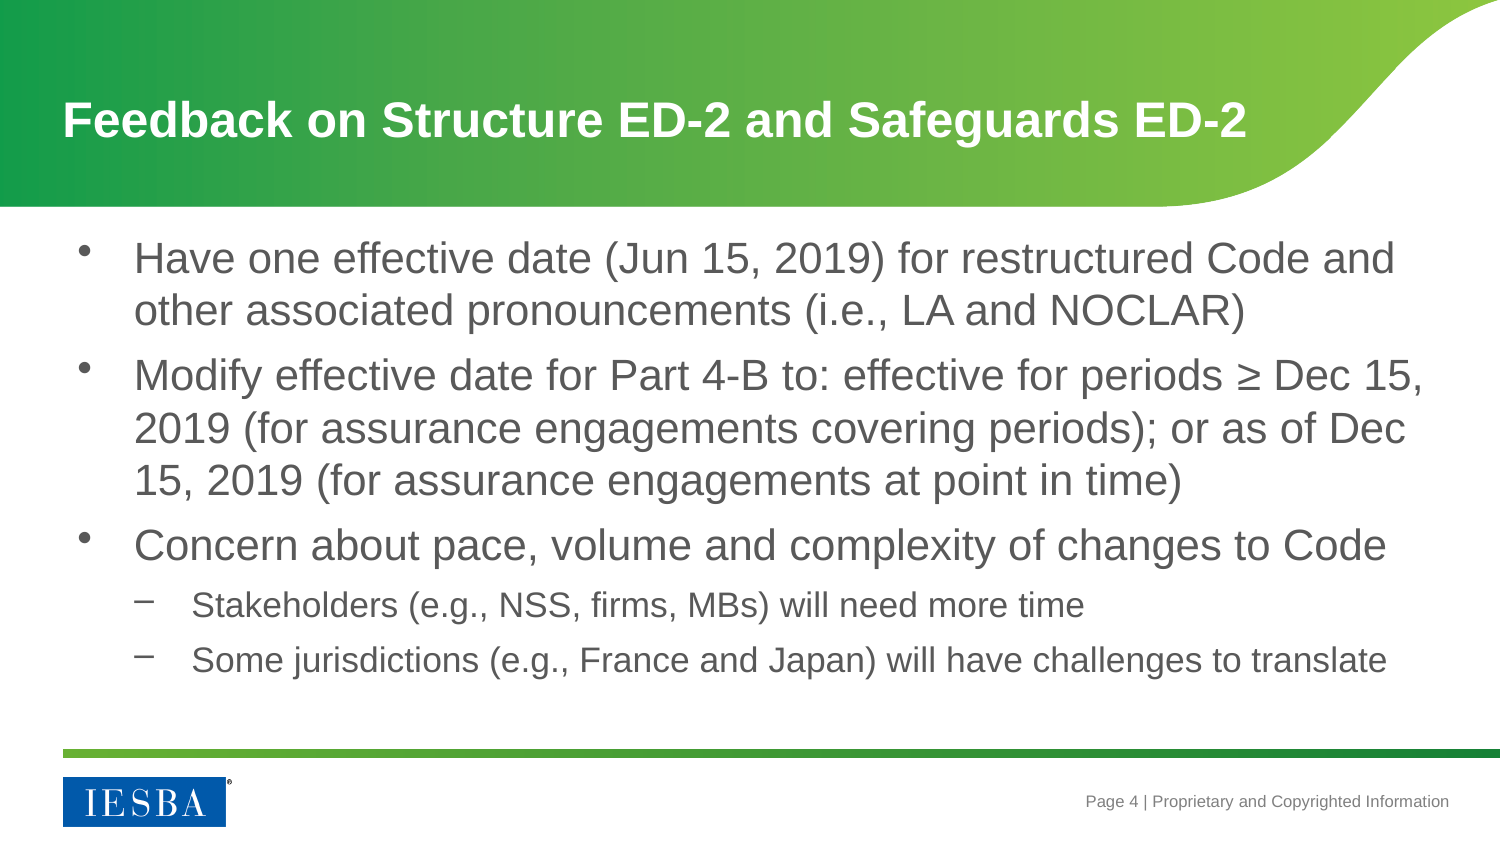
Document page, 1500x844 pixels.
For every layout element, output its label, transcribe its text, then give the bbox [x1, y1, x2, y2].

picture [0, 0, 1500, 207]
list Have one effective date (Jun 15, 2019) for restructured Code and other associated pronouncements (i.e., LA and NOCLAR) Modify effective date for Part 4-B to: effective for periods ≥ Dec 15, 2019 (for assurance engagements covering periods); or as of Dec 15, 2019 (for assurance engagements at point in time) Concern about pace, volume and complexity of changes to Code Stakeholders (e.g., NSS, firms, MBs) will need more time Some jurisdictions (e.g., France and Japan) will have challenges to translate [62, 221, 1463, 760]
title Feedback on Structure ED-2 and Safeguards ED-2 [62, 84, 1300, 150]
picture [63, 777, 232, 827]
